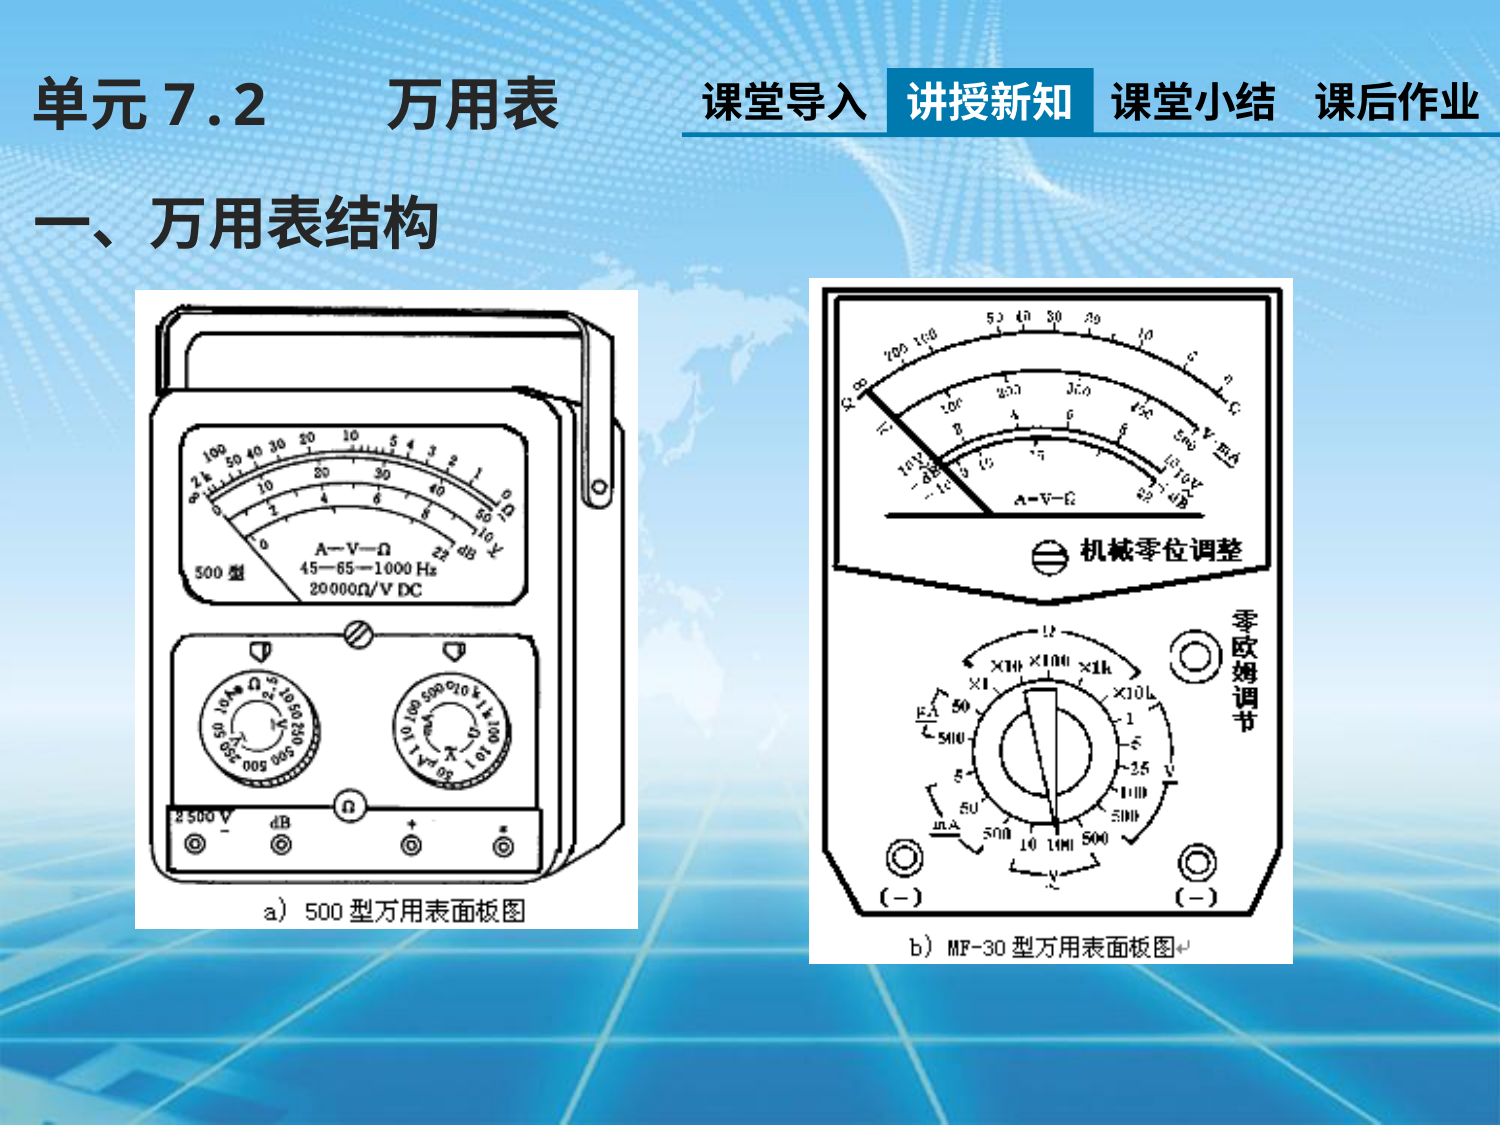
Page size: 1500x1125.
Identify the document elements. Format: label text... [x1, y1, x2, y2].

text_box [16, 59, 1500, 146]
picture [0, 0, 1500, 1125]
text_box 一、万用表结构 [18, 178, 1298, 264]
